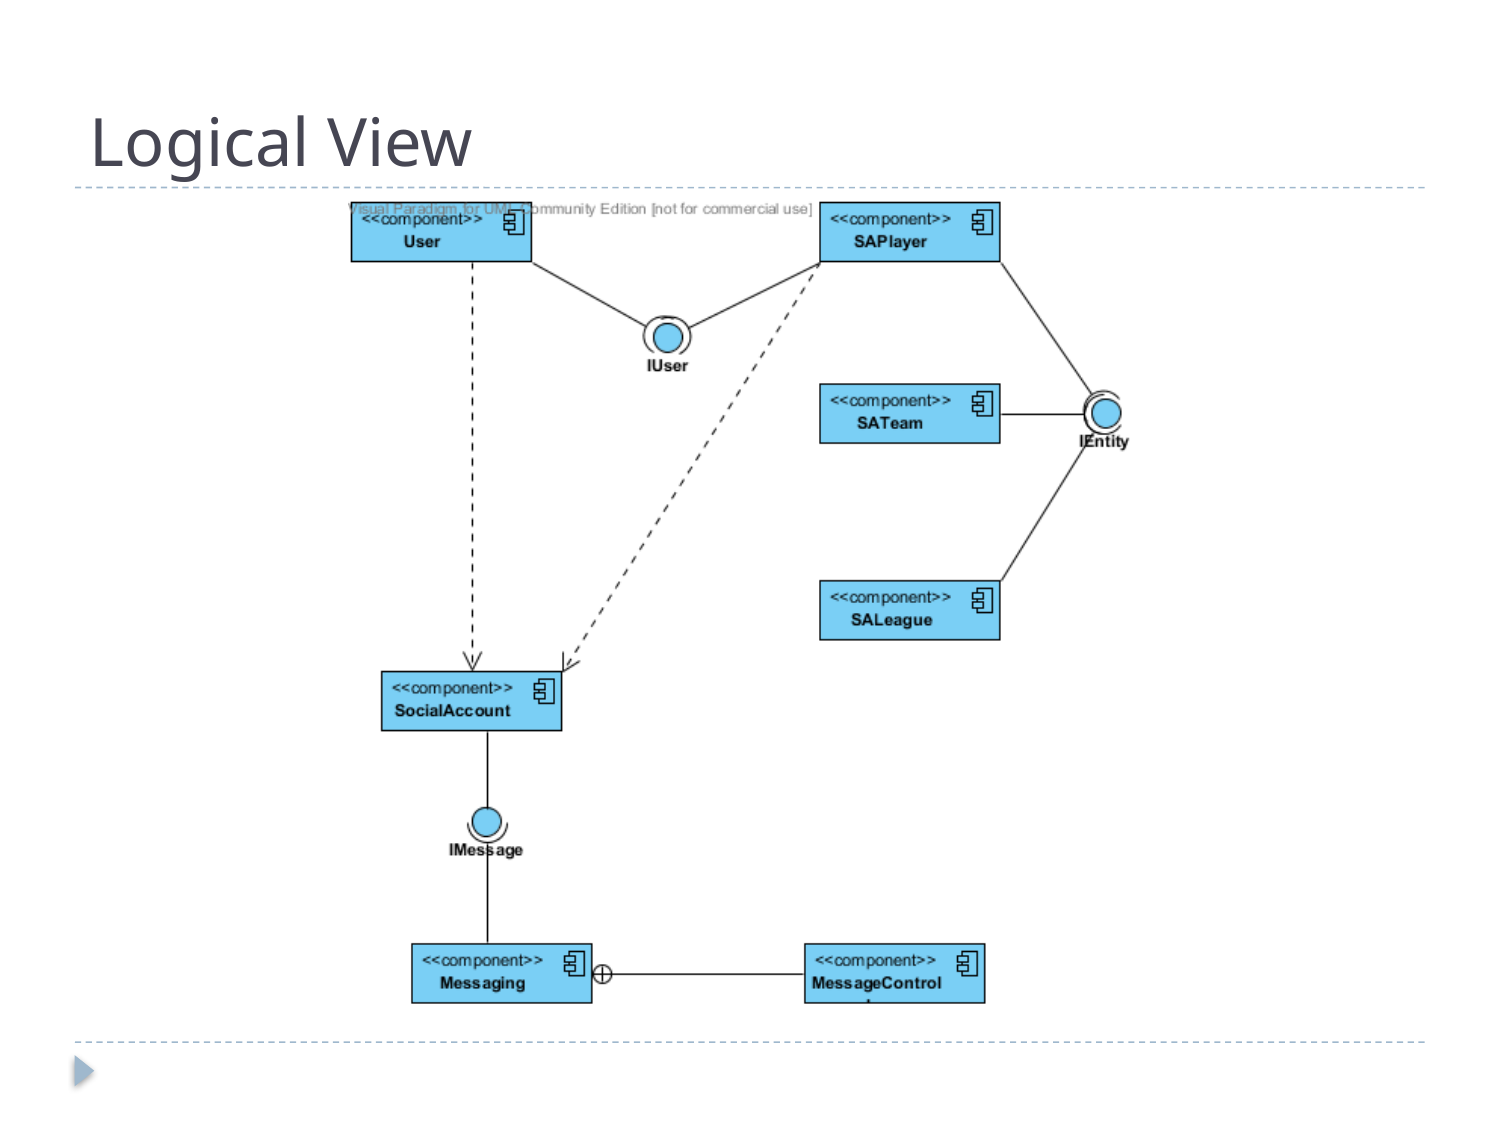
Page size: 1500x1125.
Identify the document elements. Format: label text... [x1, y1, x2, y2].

title Logical View [75, 24, 1425, 188]
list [347, 199, 1153, 1011]
